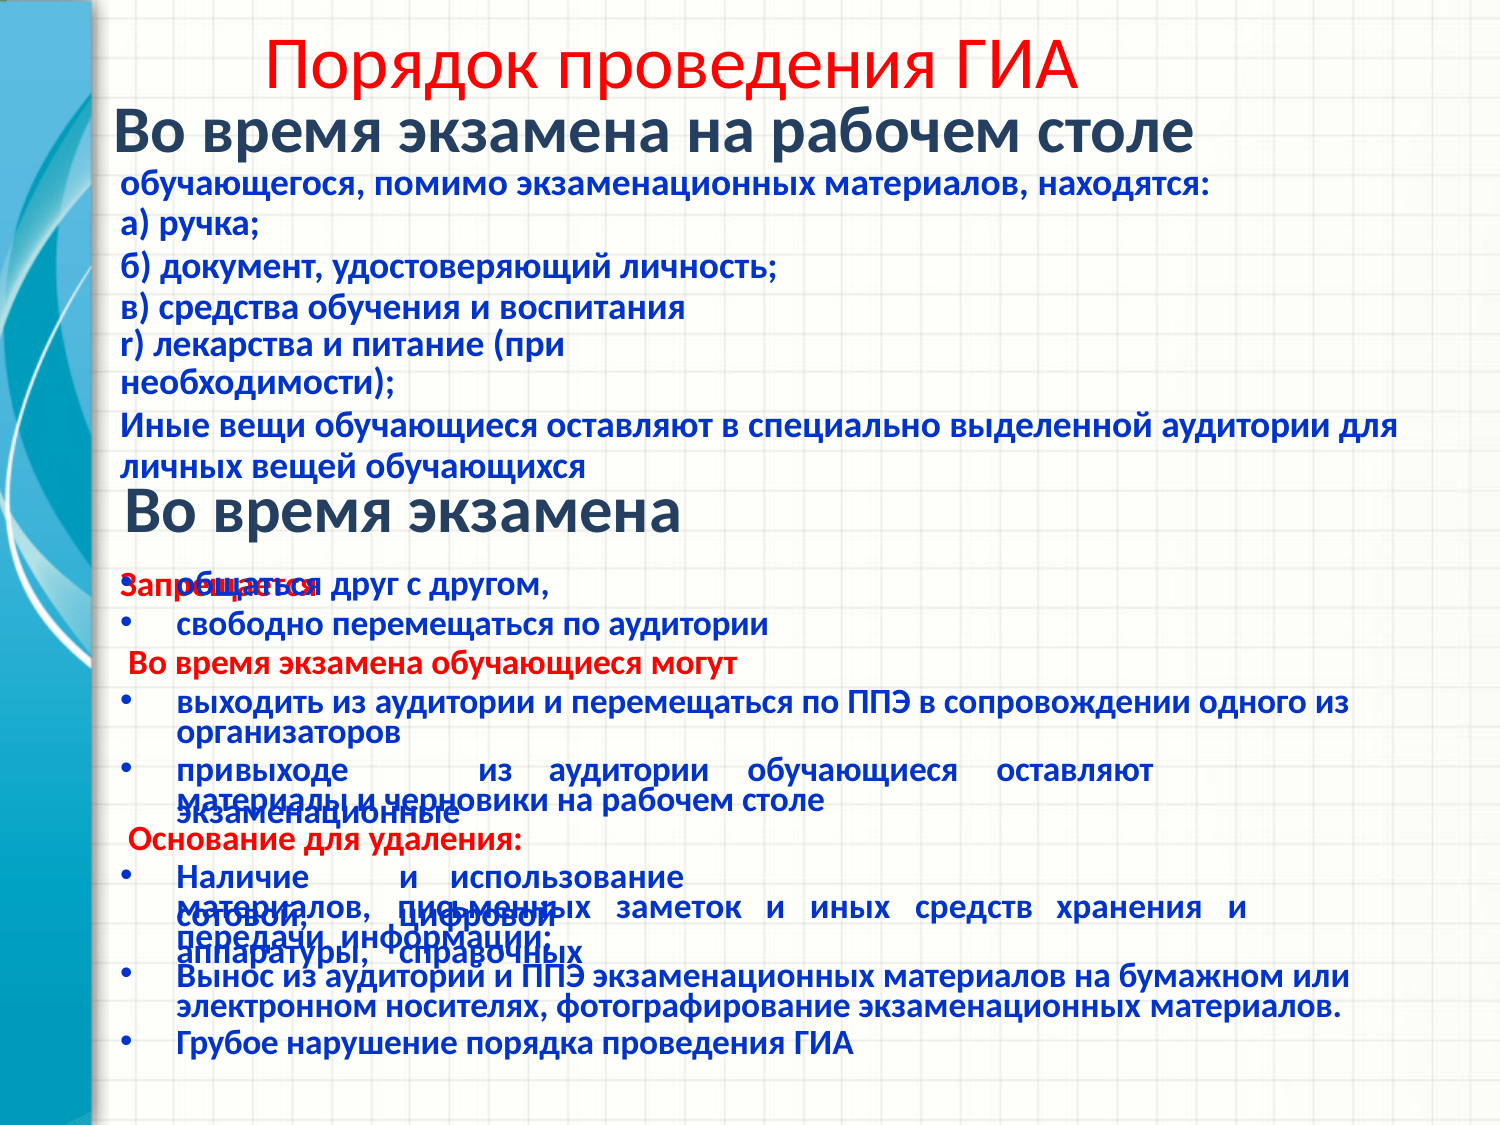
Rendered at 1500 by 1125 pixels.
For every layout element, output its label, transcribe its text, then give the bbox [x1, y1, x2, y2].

text_box Во время экзамена на рабочем столе обучающегося, помимо экзаменационных материалов, находятся: а) ручка; б) документ, удостоверяющий личность; в) средства обучения и воспитания r) лекарства и питание (при необходимости); Иные вещи обучающиеся оставляют в специально выделенной аудитории для личных вещей обучающихся Во время экзамена Запрещается [111, 89, 1416, 604]
text_box • при выходе из аудитории обучающиеся оставляют экзаменационные [118, 673, 1420, 773]
text_box [0, 0, 110, 1125]
text_box общаться друг с другом, свободно перемещаться по аудитории [174, 559, 777, 643]
text_box Во время экзамена обучающиеся могут [126, 636, 744, 673]
text_box материалов, письменных заметок и иных средств хранения и передачи информации; Вынос из аудиторий и ППЭ экзаменационных материалов на бумажном или электронном носителях, фотографирование экзаменационных материалов. Грубое нарушение порядка проведения ГИА [174, 880, 1420, 1062]
text_box • • [118, 557, 135, 641]
title Порядок проведения ГИА [262, 11, 1085, 89]
text_box материалы и черновики на рабочем столе Основание для удаления: Наличие и использование сотовой, цифровой аппаратуры, справочных [118, 773, 1421, 972]
text_box [110, 0, 1500, 1125]
text_box • • [118, 946, 135, 1060]
